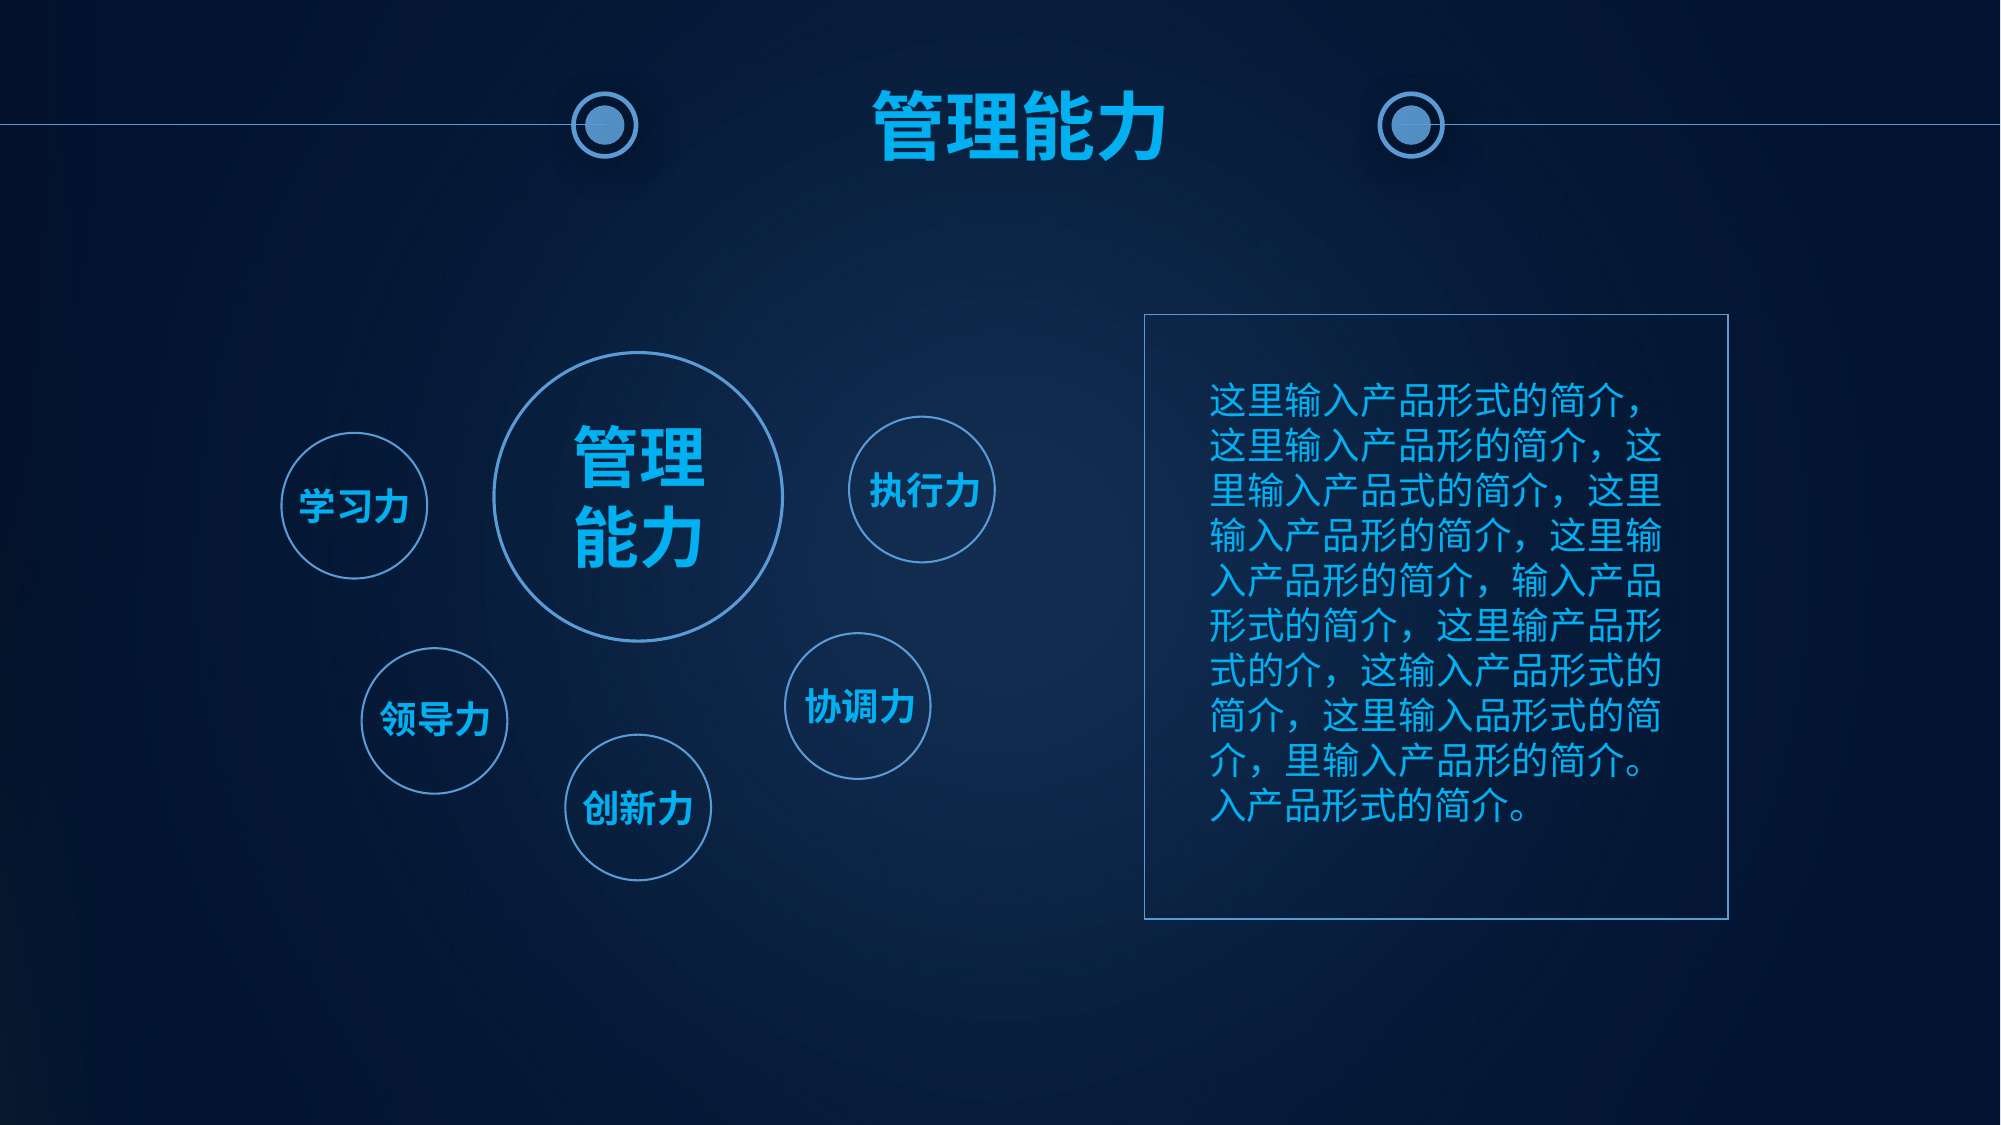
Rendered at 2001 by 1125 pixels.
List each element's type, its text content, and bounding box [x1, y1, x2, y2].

text_box 协调力 [785, 675, 936, 736]
text_box [572, 734, 705, 777]
text_box 管理能力 [557, 408, 744, 584]
text_box [855, 416, 989, 459]
text_box [791, 736, 925, 779]
text_box [492, 351, 784, 643]
text_box 管理能力 [855, 72, 1185, 177]
text_box [369, 648, 500, 688]
text_box [1144, 314, 1728, 920]
text_box [791, 633, 924, 675]
picture [0, 0, 2001, 1125]
text_box [288, 536, 421, 579]
text_box 这里输入产品形式的简介，这里输入产品形的简介，这里输入产品式的简介，这里输入产品形的简介，这里输入产品形的简介，输入产品形式的简介，这里输产品形式的介，这输入产品形式的简介，这里输入品形式的简介，里输入产品形的简介。入产品形式的简介。 [1194, 369, 1679, 835]
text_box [0, 93, 637, 157]
text_box [855, 520, 989, 563]
text_box 创新力 [565, 777, 711, 838]
text_box 学习力 [283, 475, 427, 536]
text_box [366, 748, 503, 794]
text_box [288, 432, 421, 475]
text_box [572, 838, 705, 881]
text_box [1379, 93, 2000, 157]
text_box 领导力 [352, 688, 520, 748]
text_box 执行力 [848, 459, 1003, 520]
